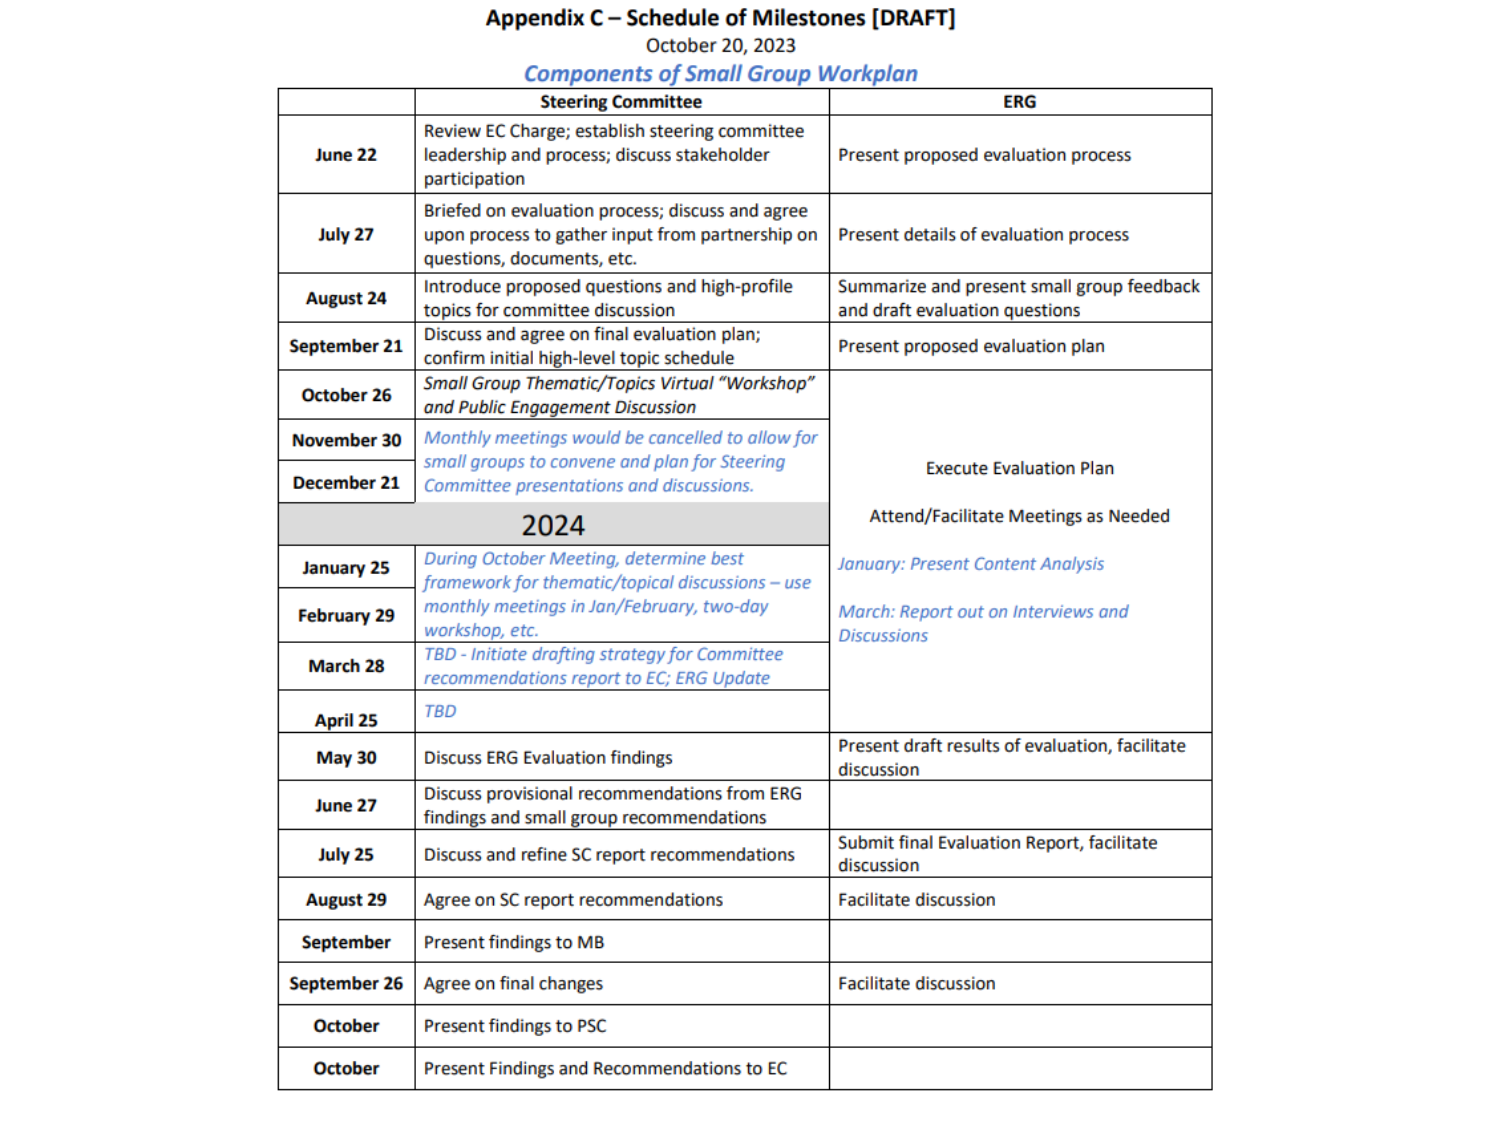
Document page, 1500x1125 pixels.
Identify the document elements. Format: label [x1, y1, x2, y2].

picture [234, 0, 1266, 1125]
